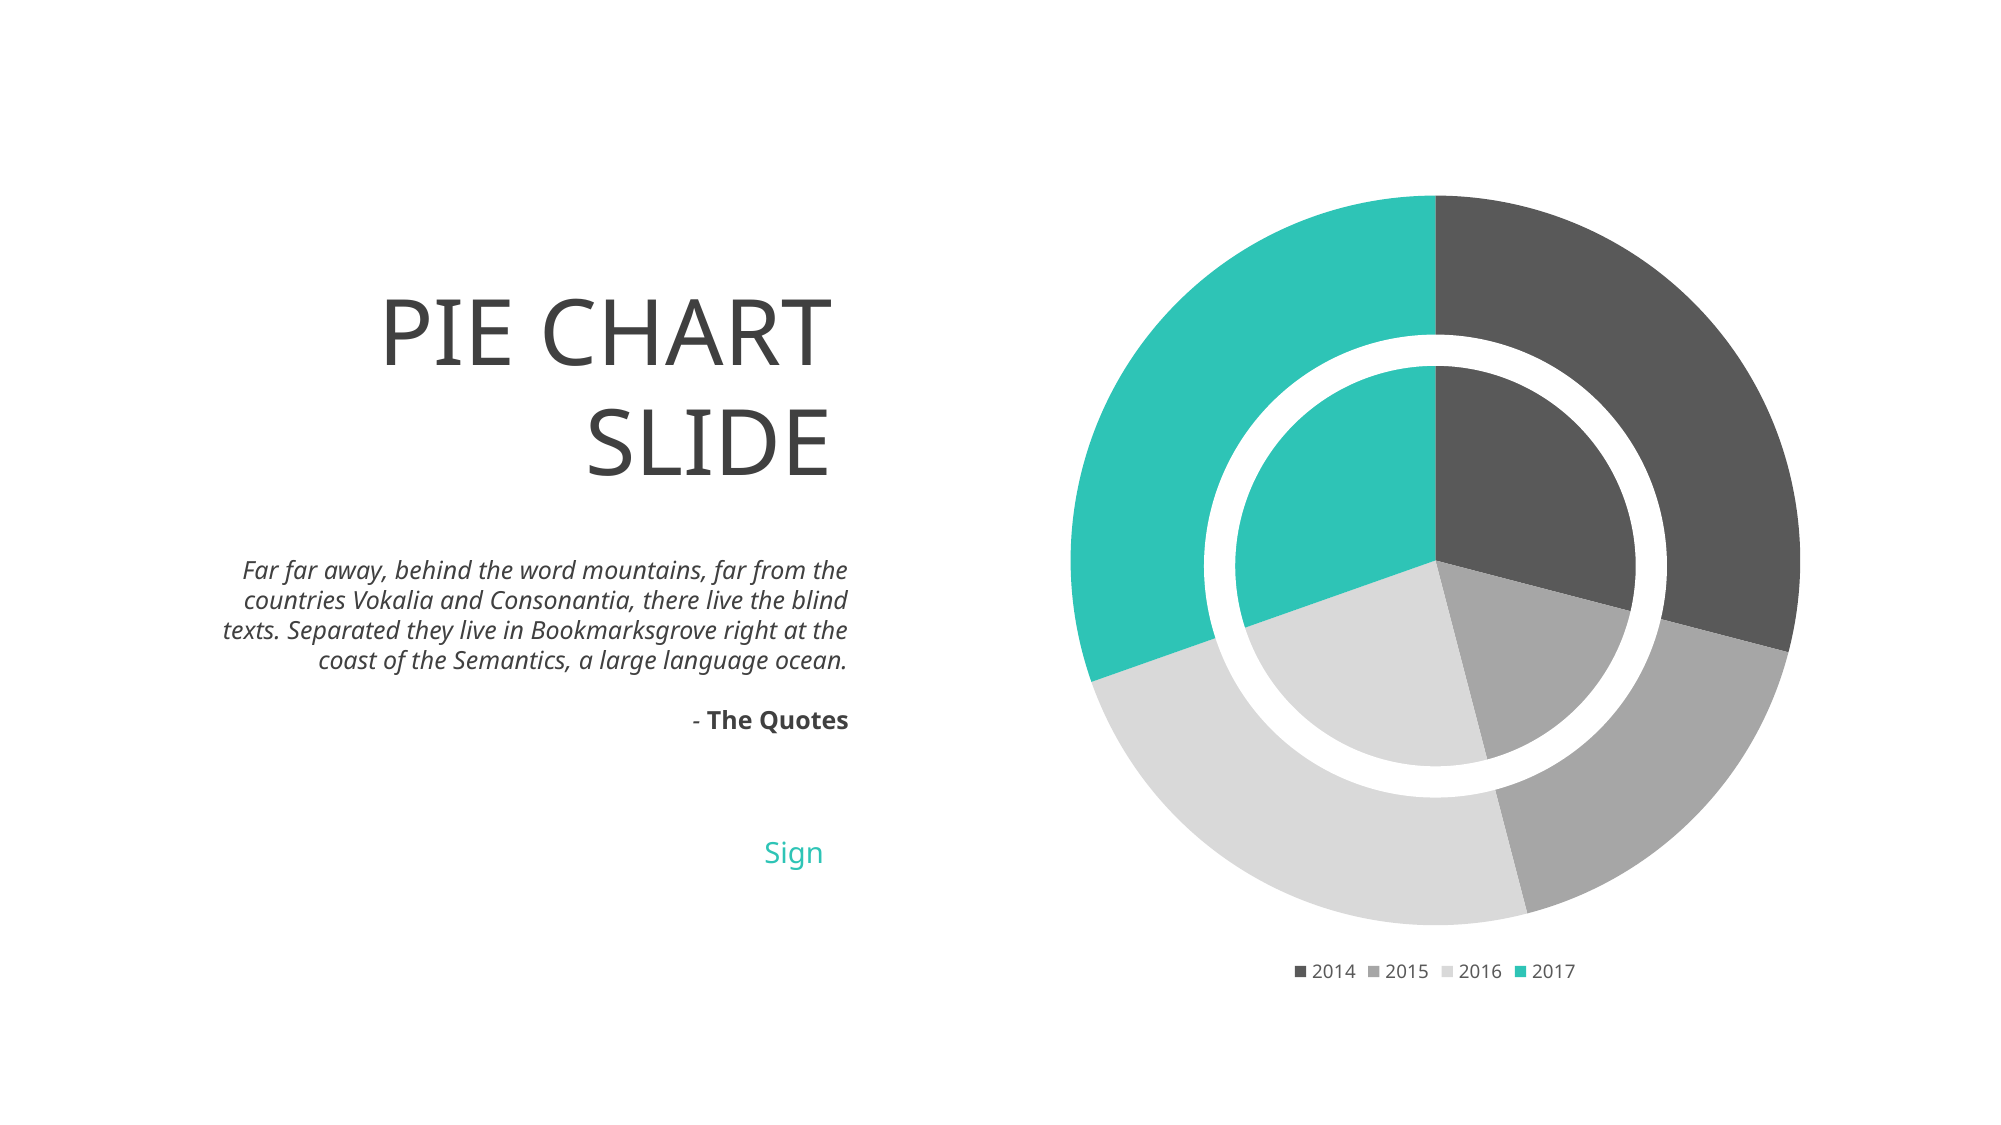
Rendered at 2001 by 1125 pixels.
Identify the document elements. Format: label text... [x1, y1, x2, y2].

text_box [863, 179, 2000, 991]
text_box Far far away, behind the word mountains, far from the countries Vokalia and Consonantia, there live the blind texts. Separated they live in Bookmarksgrove right at the coast of the Semantics, a large language ocean. - The Quotes [183, 547, 863, 743]
text_box Sign [749, 827, 839, 877]
text_box PIE CHART SLIDE [363, 266, 847, 501]
